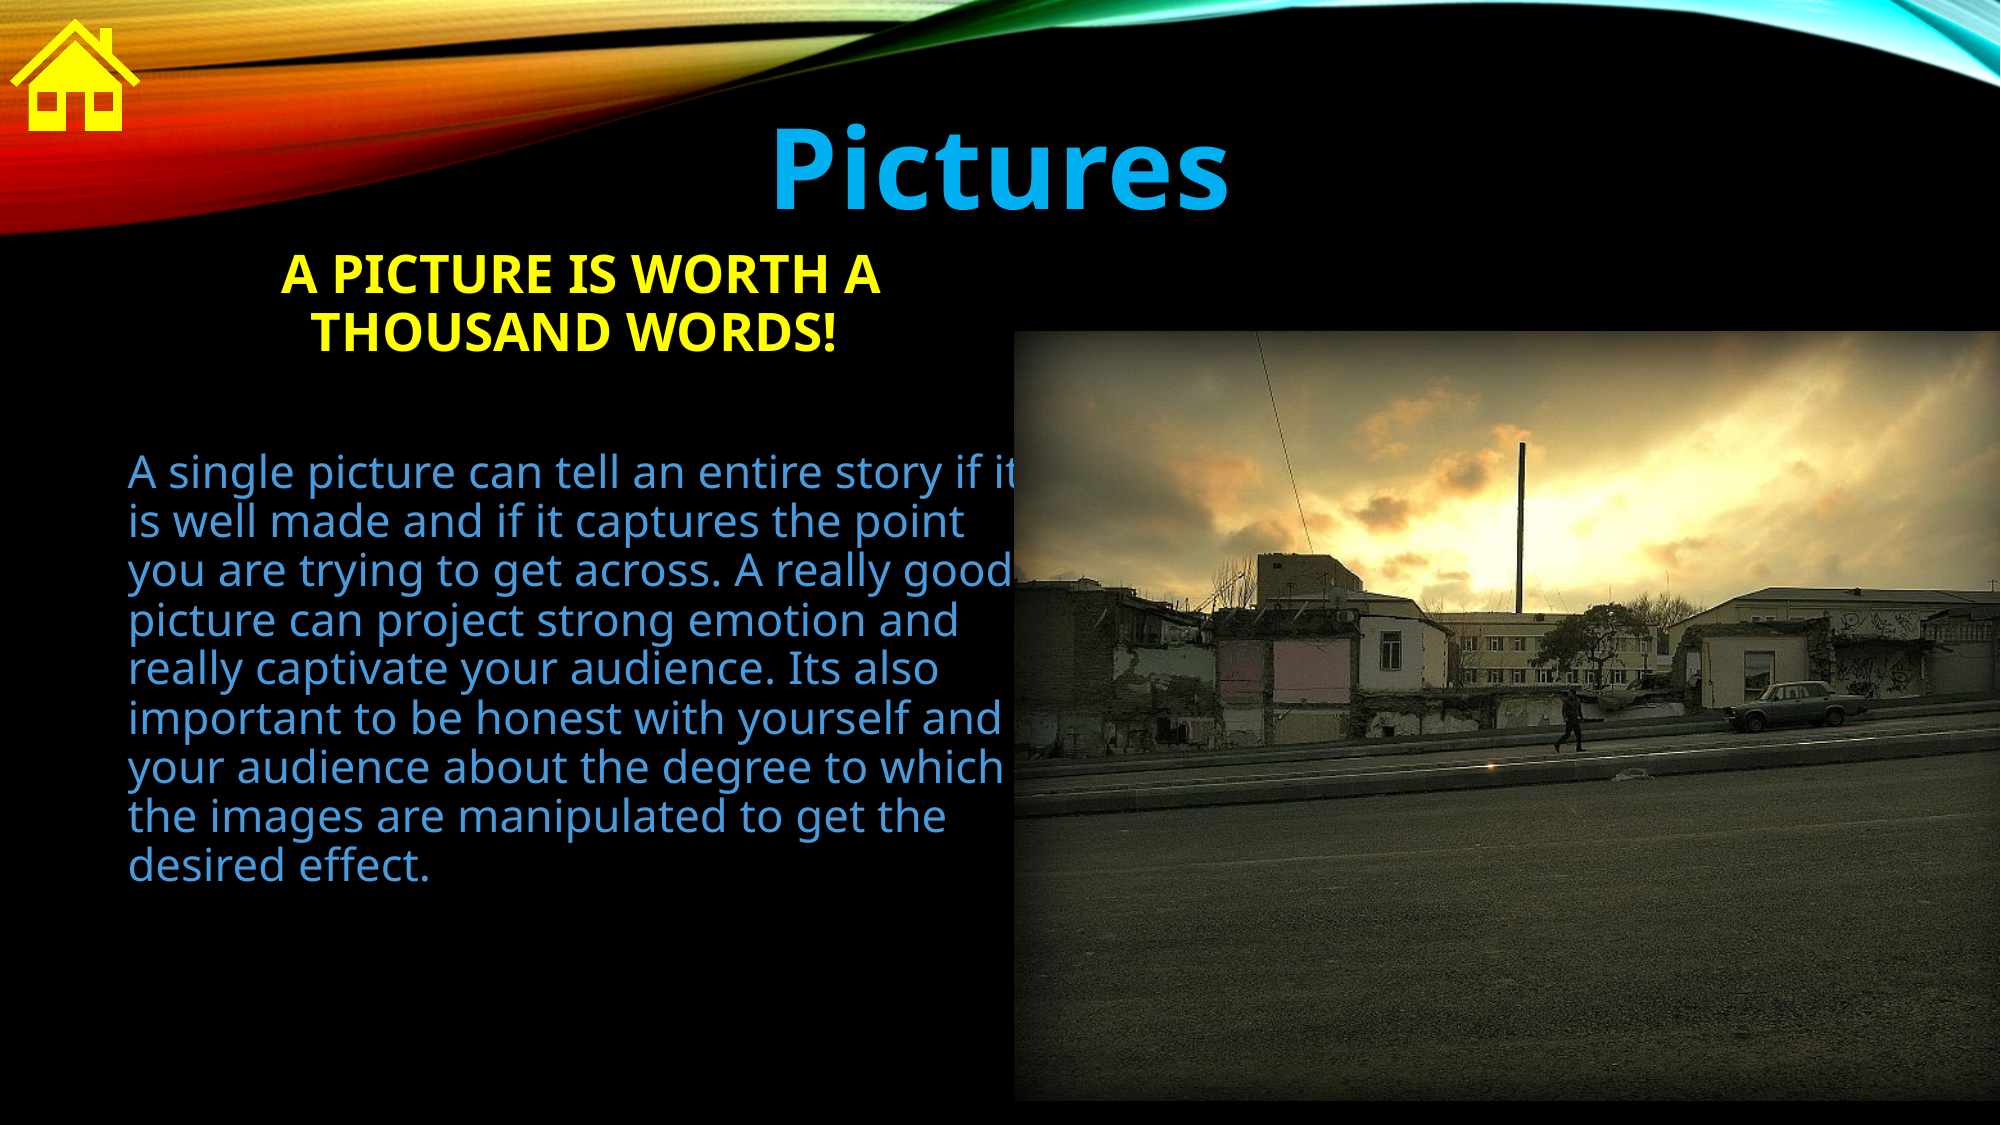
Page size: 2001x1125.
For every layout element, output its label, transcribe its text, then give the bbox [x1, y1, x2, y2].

picture [1014, 331, 2000, 1101]
text_box Pictures [752, 89, 1248, 240]
list A PICTURE IS WORTH A THOUSAND WORDS! A single picture can tell an entire story if it is well made and if it captures the point you are trying to get across. A really good picture can project strong emotion and really captivate your audience. Its also important to be honest with yourself and your audience about the degree to which the images are manipulated to get the desired effect. [112, 240, 1050, 901]
picture [0, 0, 2000, 237]
